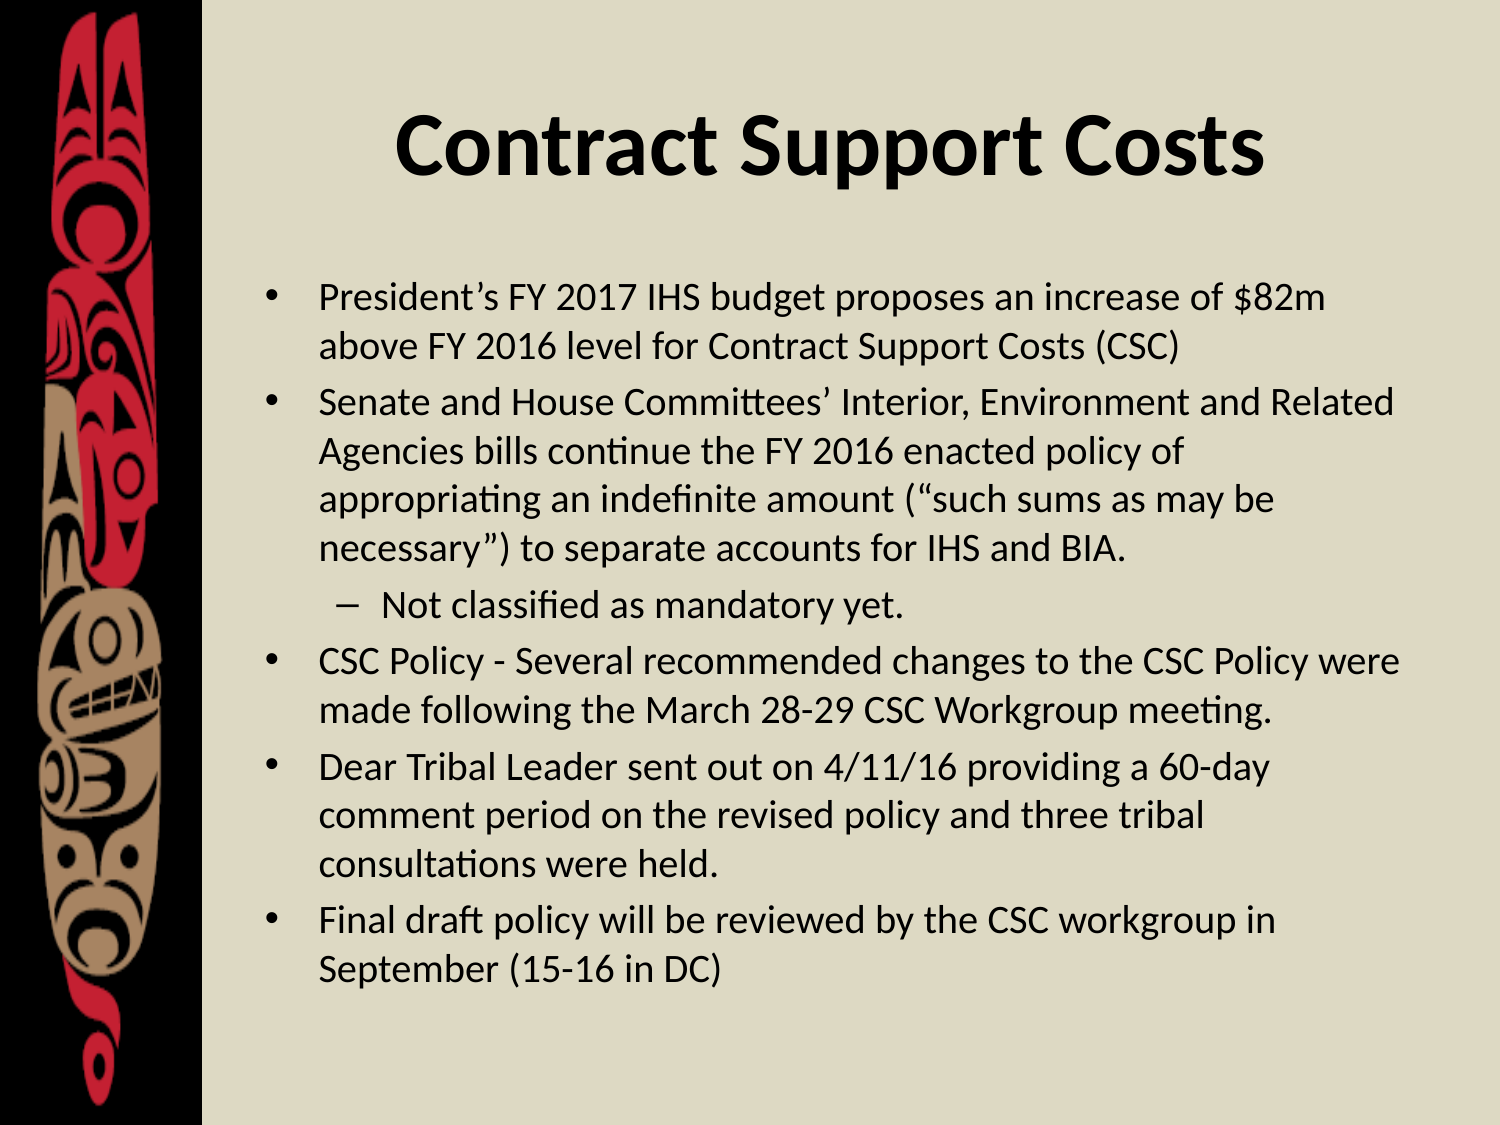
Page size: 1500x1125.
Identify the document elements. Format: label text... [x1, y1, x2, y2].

picture [0, 0, 202, 1125]
title Contract Support Costs [237, 45, 1425, 233]
list President’s FY 2017 IHS budget proposes an increase of $82m above FY 2016 level for Contract Support Costs (CSC) Senate and House Committees’ Interior, Environment and Related Agencies bills continue the FY 2016 enacted policy of appropriating an indefinite amount (“such sums as may be necessary”) to separate accounts for IHS and BIA. Not classified as mandatory yet. CSC Policy - Several recommended changes to the CSC Policy were made following the March 28-29 CSC Workgroup meeting. Dear Tribal Leader sent out on 4/11/16 providing a 60-day comment period on the revised policy and three tribal consultations were held. Final draft policy will be reviewed by the CSC workgroup in September (15-16 in DC) [249, 262, 1425, 1005]
